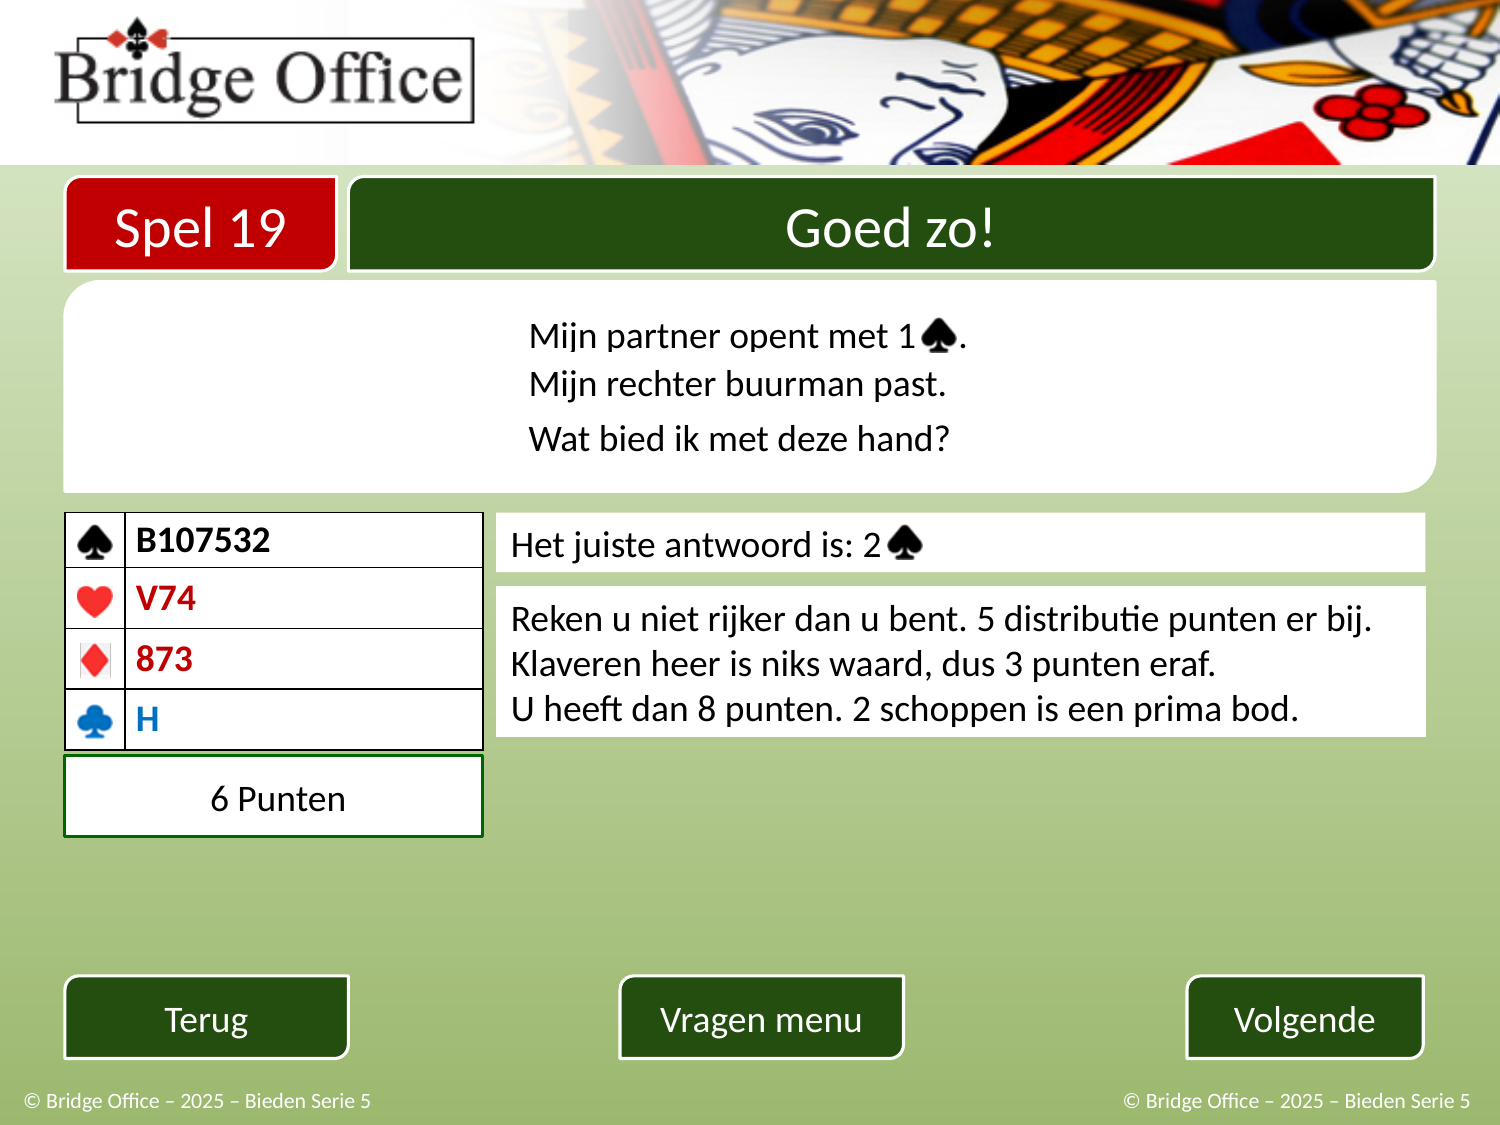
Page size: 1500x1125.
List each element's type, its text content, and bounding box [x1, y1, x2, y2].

table_cell V74 [126, 568, 482, 628]
table_header B107532 [126, 513, 482, 567]
table_cell [66, 629, 124, 688]
text_box Mijn partner opent met 1 . [513, 303, 1022, 364]
table_cell [66, 568, 124, 628]
table_cell [66, 690, 124, 749]
text_box © Bridge Office – 2025 – Bieden Serie 5 [1107, 1079, 1500, 1121]
table_header [66, 513, 124, 567]
picture [77, 585, 113, 618]
text_box Terug [63, 974, 350, 1061]
text_box [63, 280, 1437, 493]
text_box Goed zo! [346, 178, 1437, 273]
text_box Het juiste antwoord is: 2 [496, 512, 1426, 573]
picture [920, 316, 957, 353]
text_box © Bridge Office – 2025 – Bieden Serie 5 [8, 1079, 393, 1121]
picture [77, 703, 113, 740]
table_cell H [126, 690, 482, 749]
text_box 6 Punten [63, 754, 484, 838]
text_box Spel 19 [63, 178, 339, 273]
table_cell 873 [126, 629, 482, 688]
picture [77, 524, 113, 561]
text_box Volgende [1185, 974, 1425, 1061]
text_box Reken u niet rijker dan u bent. 5 distributie punten er bij. Klaveren heer is niks waard, dus 3 punten eraf. U heeft dan 8 punten. 2 schoppen is een prima bod. [496, 586, 1426, 737]
text_box Mijn rechter buurman past. [513, 352, 987, 406]
picture [77, 643, 113, 679]
picture [887, 524, 923, 561]
text_box Vragen menu [618, 974, 906, 1061]
text_box Wat bied ik met deze hand? [513, 406, 987, 467]
picture [0, 0, 1500, 166]
